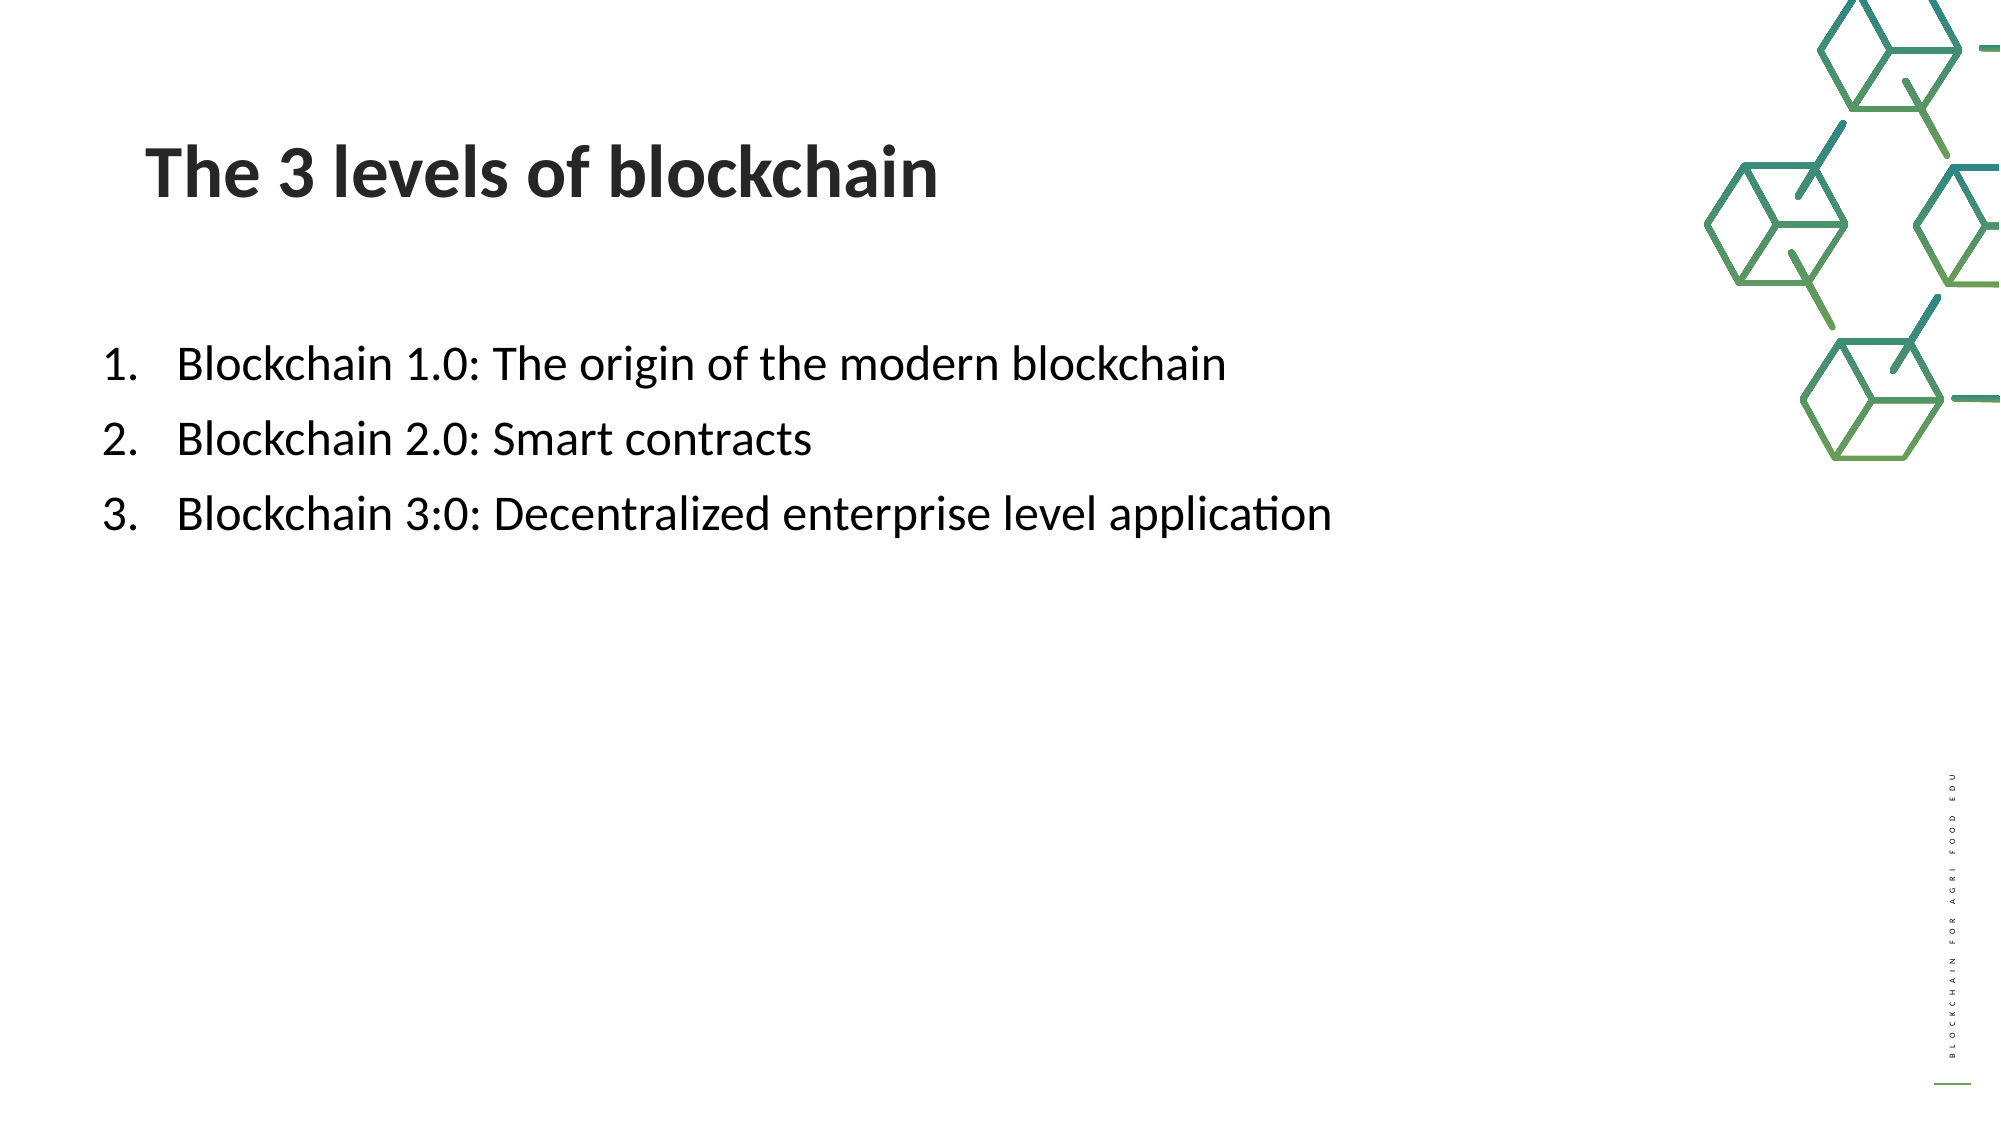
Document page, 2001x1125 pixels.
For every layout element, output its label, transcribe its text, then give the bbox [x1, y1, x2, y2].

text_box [1704, 0, 2000, 461]
list The 3 levels of blockchain [130, 124, 1704, 337]
list Blockchain 1.0: The origin of the modern blockchain Blockchain 2.0: Smart contracts Blockchain 3:0: Decentralized enterprise level application [86, 329, 1825, 1100]
